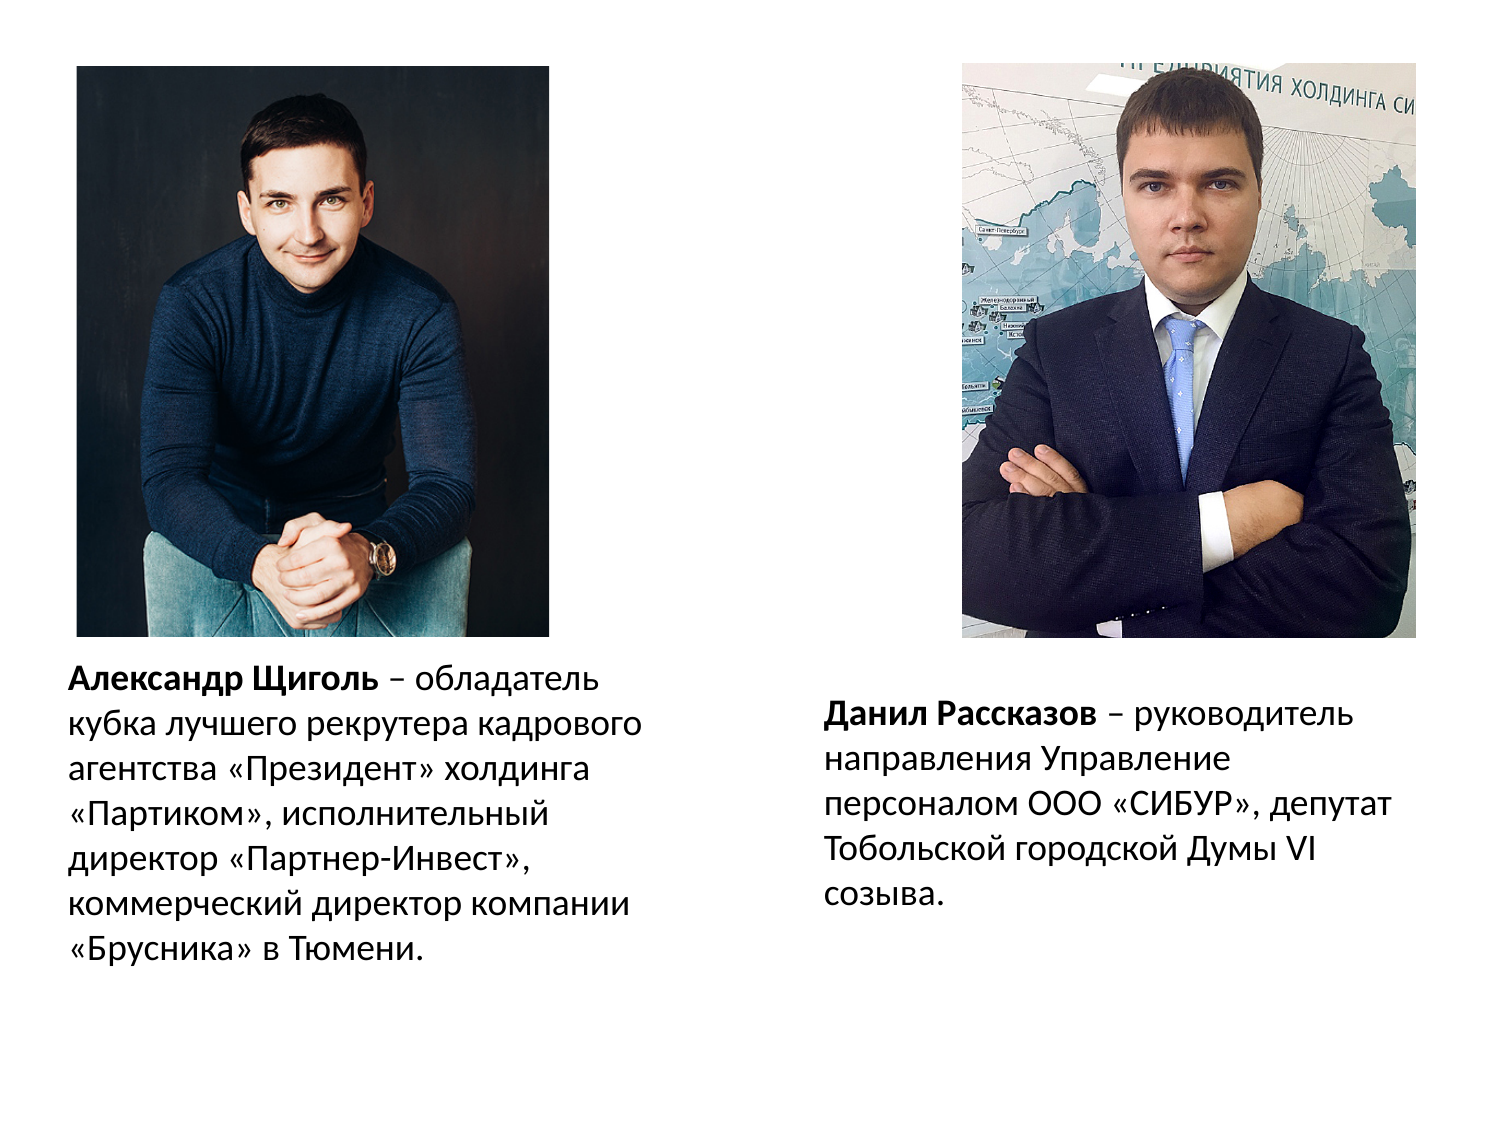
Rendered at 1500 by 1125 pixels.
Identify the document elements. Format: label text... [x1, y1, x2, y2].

text_box Данил Рассказов – руководитель направления Управление персоналом ООО «СИБУР», депутат Тобольской городской Думы VI созыва. [809, 680, 1436, 921]
picture [76, 66, 550, 637]
text_box Александр Щиголь – обладатель кубка лучшего рекрутера кадрового агентства «Президент» холдинга «Партиком», исполнительный директор «Партнер-Инвест», коммерческий директор компании «Брусника» в Тюмени. [53, 645, 668, 975]
picture [962, 63, 1417, 639]
